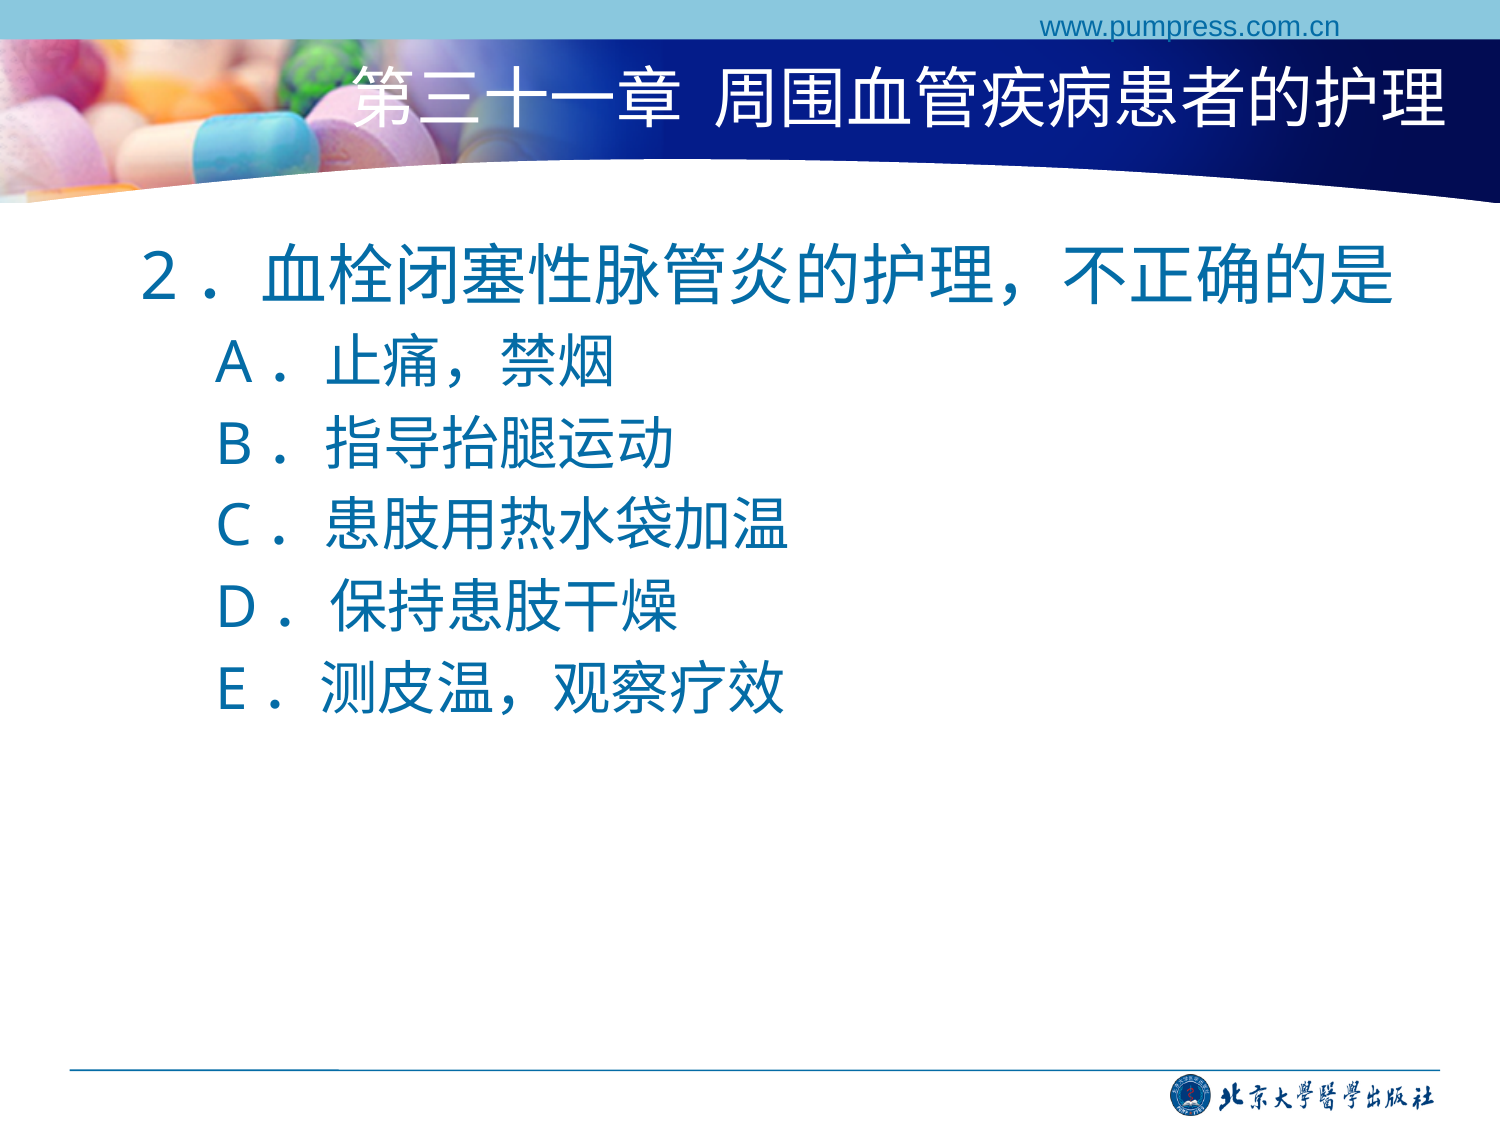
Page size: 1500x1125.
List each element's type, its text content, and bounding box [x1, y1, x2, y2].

slide_number www.pumpress.com.cn [1025, 0, 1463, 38]
picture [1170, 1074, 1436, 1118]
picture [0, 40, 1500, 203]
list 2．血栓闭塞性脉管炎的护理，不正确的是 A．止痛，禁烟 B．指导抬腿运动 C．患肢用热水袋加温 D．保持患肢干燥 E．测皮温，观察疗效 [49, 224, 1463, 1026]
title 第三十一章 周围血管疾病患者的护理 [137, 49, 1463, 143]
